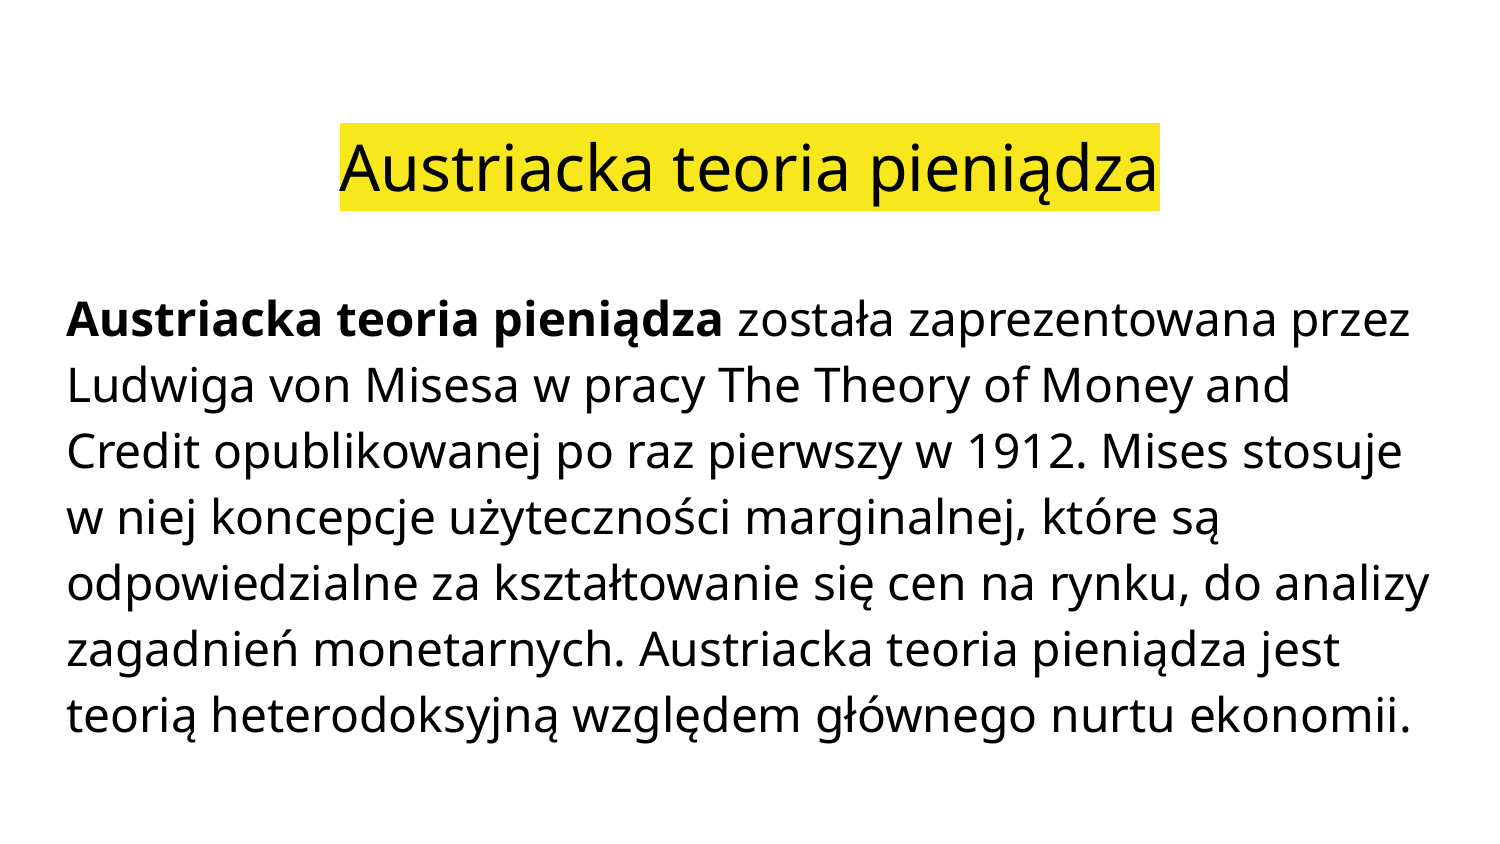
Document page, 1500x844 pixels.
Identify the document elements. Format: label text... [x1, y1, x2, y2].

title Austriacka teoria pieniądza [51, 112, 1449, 239]
list Austriacka teoria pieniądza została zaprezentowana przez Ludwiga von Misesa w pracy The Theory of Money and Credit opublikowanej po raz pierwszy w 1912. Mises stosuje w niej koncepcje użyteczności marginalnej, które są odpowiedzialne za kształtowanie się cen na rynku, do analizy zagadnień monetarnych. Austriacka teoria pieniądza jest teorią heterodoksyjną względem głównego nurtu ekonomii. [51, 264, 1449, 817]
